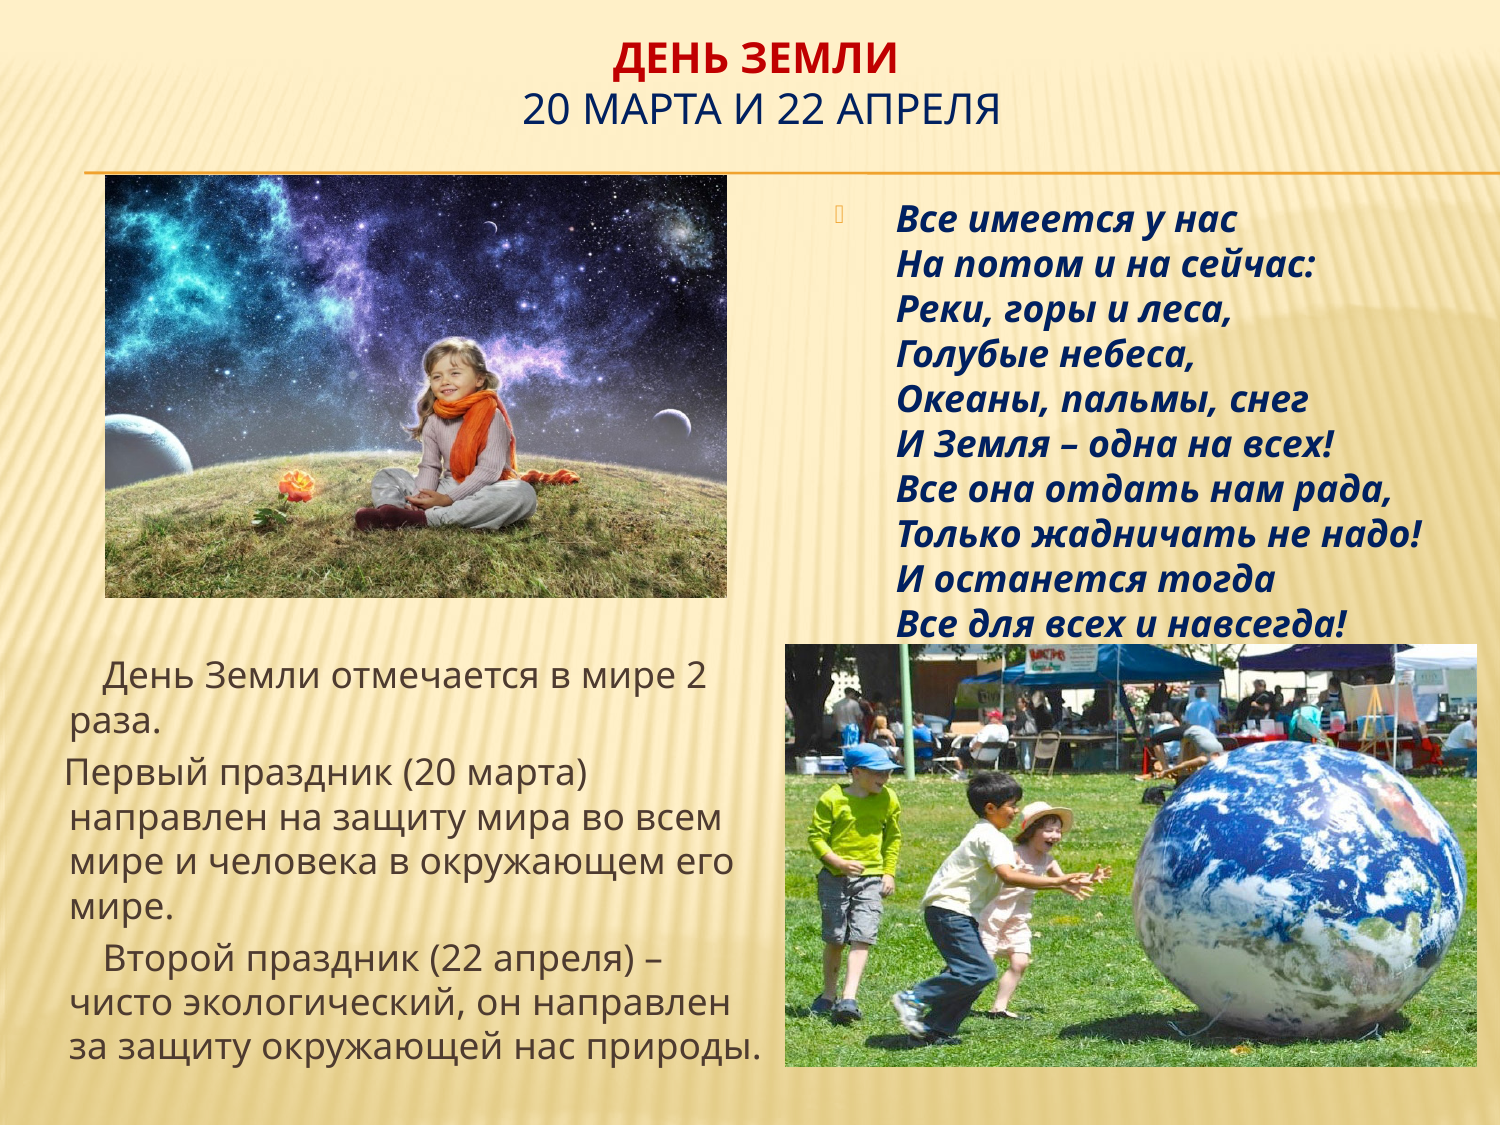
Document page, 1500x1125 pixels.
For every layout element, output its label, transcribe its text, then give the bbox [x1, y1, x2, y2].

list День Земли отмечается в мире 2 раза. Первый праздник (20 марта) направлен на защиту мира во всем мире и человека в окружающем его мире. Второй праздник (22 апреля) – чисто экологический, он направлен за защиту окружающей нас природы. [0, 644, 782, 1079]
title День Земли 20 марта и 22 апреля [49, 23, 1475, 141]
list Все имеется у нас На потом и на сейчас: Реки, горы и леса, Голубые небеса, Океаны, пальмы, снег И Земля – одна на всех! Все она отдать нам рада, Только жадничать не надо! И останется тогда Все для всех и навсегда! В.Орлов [820, 187, 1475, 644]
picture [105, 175, 727, 598]
picture [784, 644, 1477, 1067]
